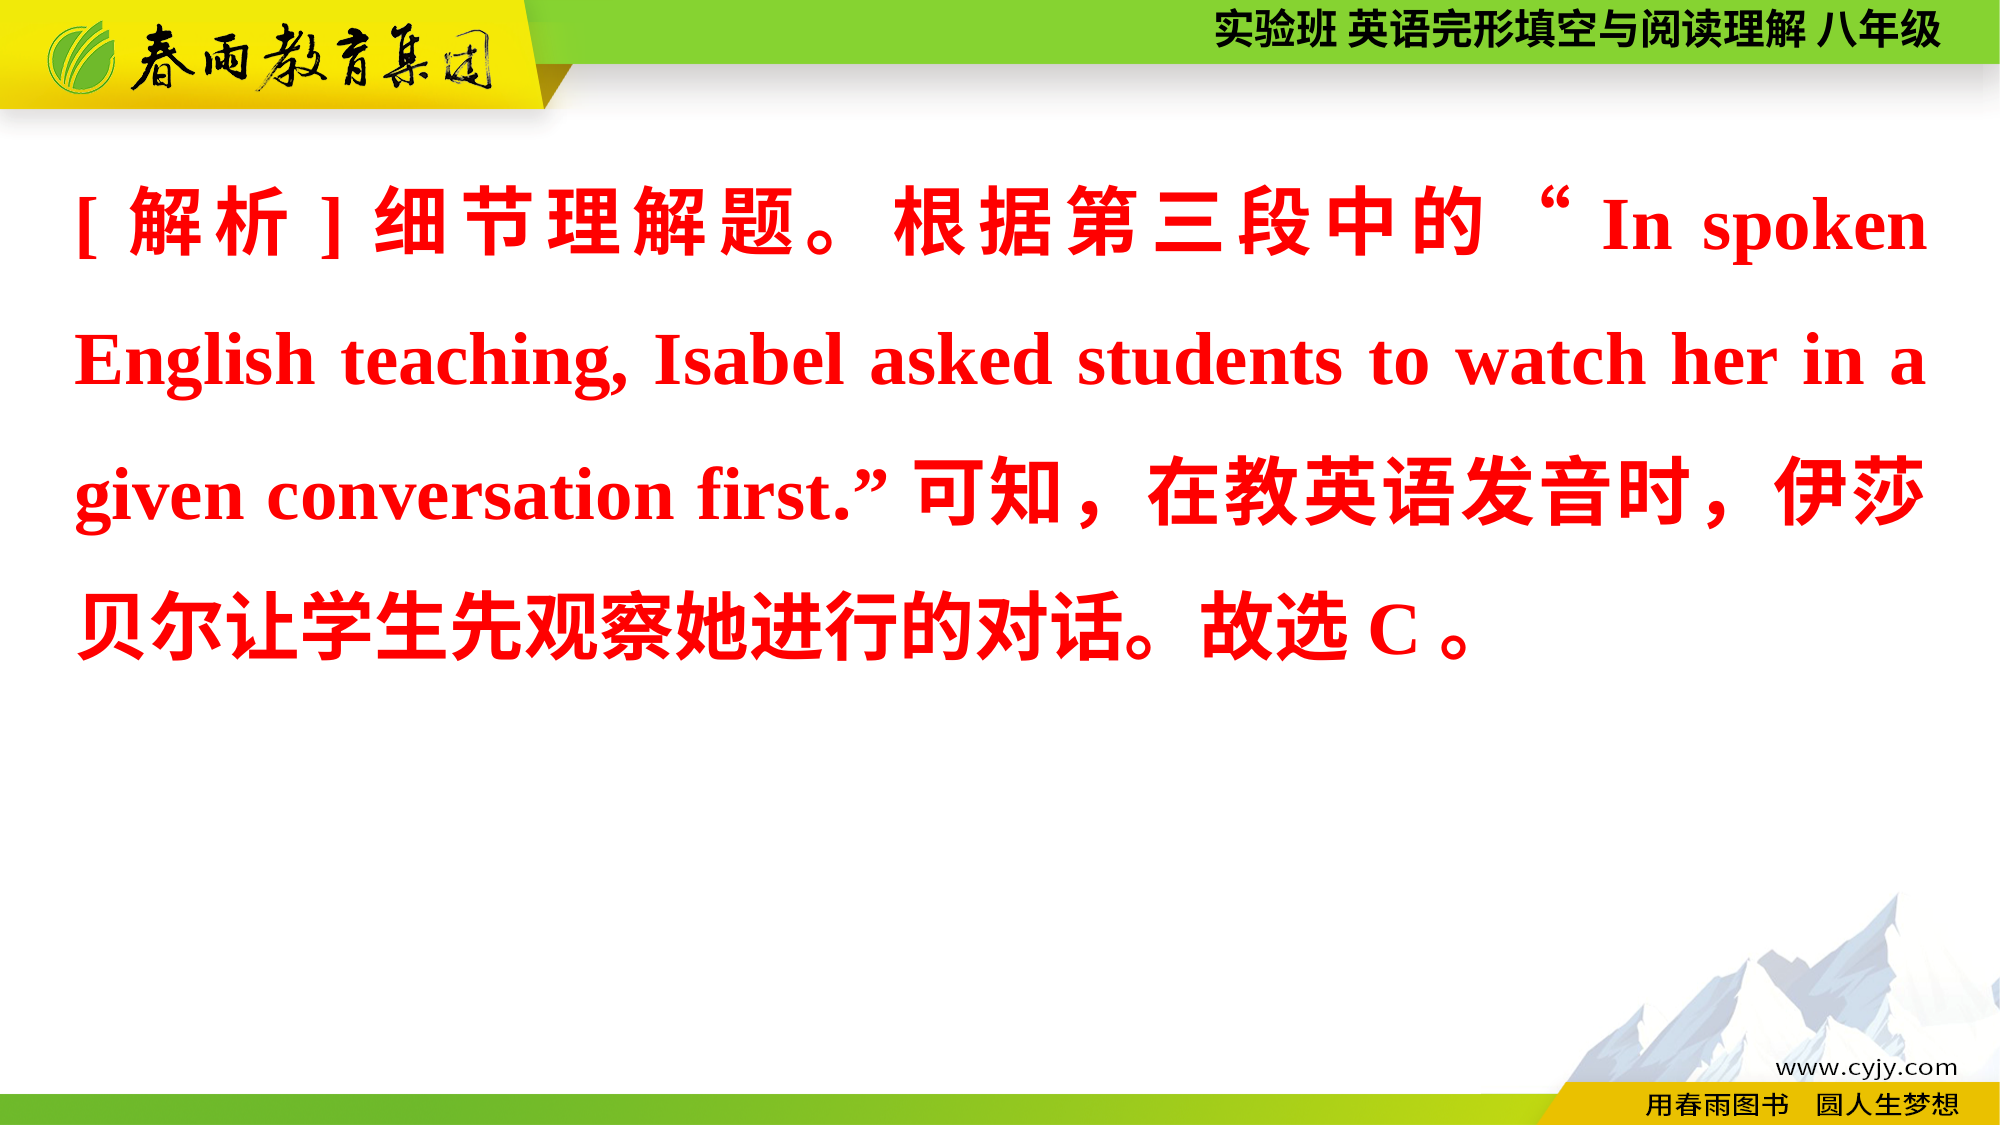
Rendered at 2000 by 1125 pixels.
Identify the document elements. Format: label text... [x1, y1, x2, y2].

list [解析]细节理解题。根据第三段中的“In spoken English teaching, Isabel asked students to watch her in a given conversation first.”可知，在教英语发音时，伊莎贝尔让学生先观察她进行的对话。故选C。 [59, 122, 1944, 683]
picture [0, 0, 2000, 1125]
